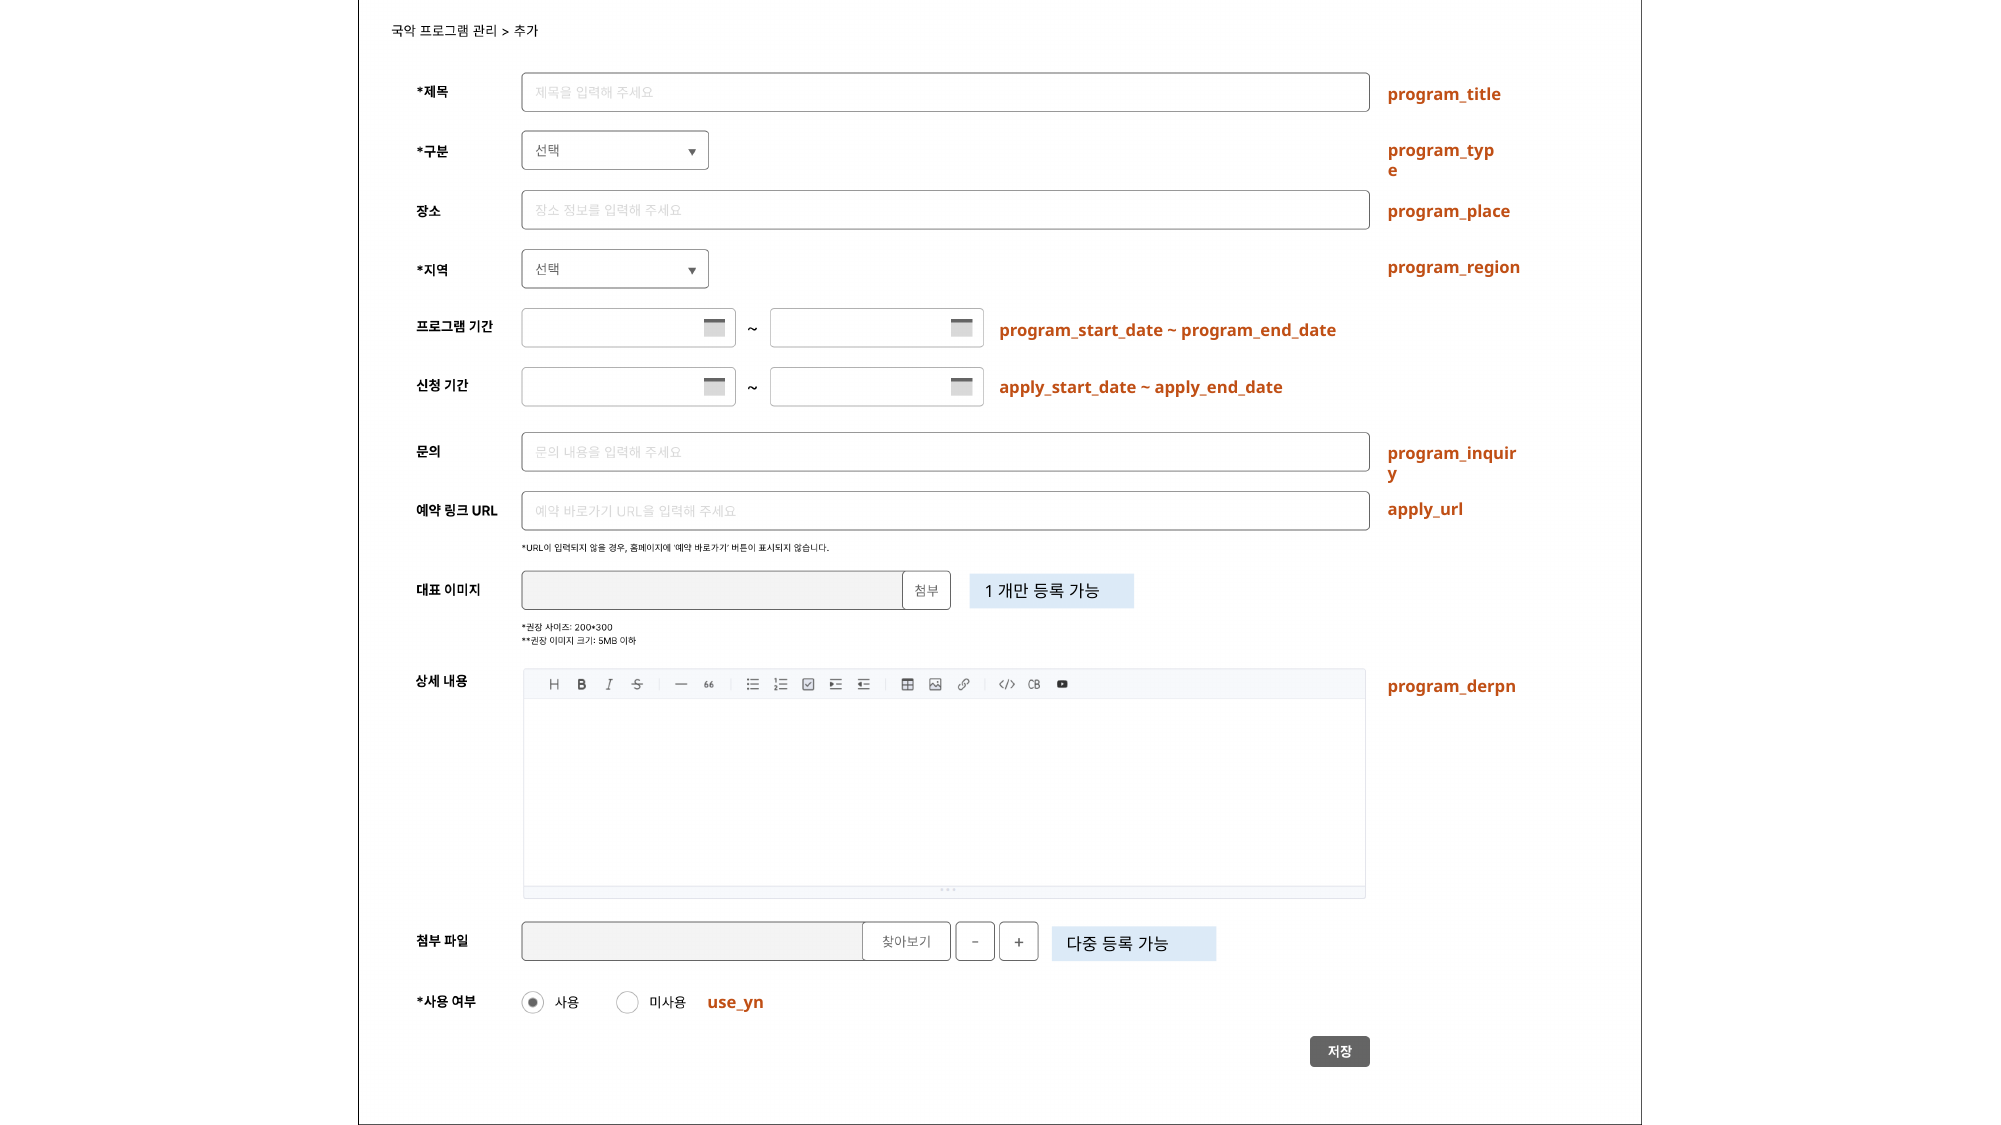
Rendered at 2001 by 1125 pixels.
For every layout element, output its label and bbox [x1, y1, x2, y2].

picture [357, 0, 1642, 1125]
